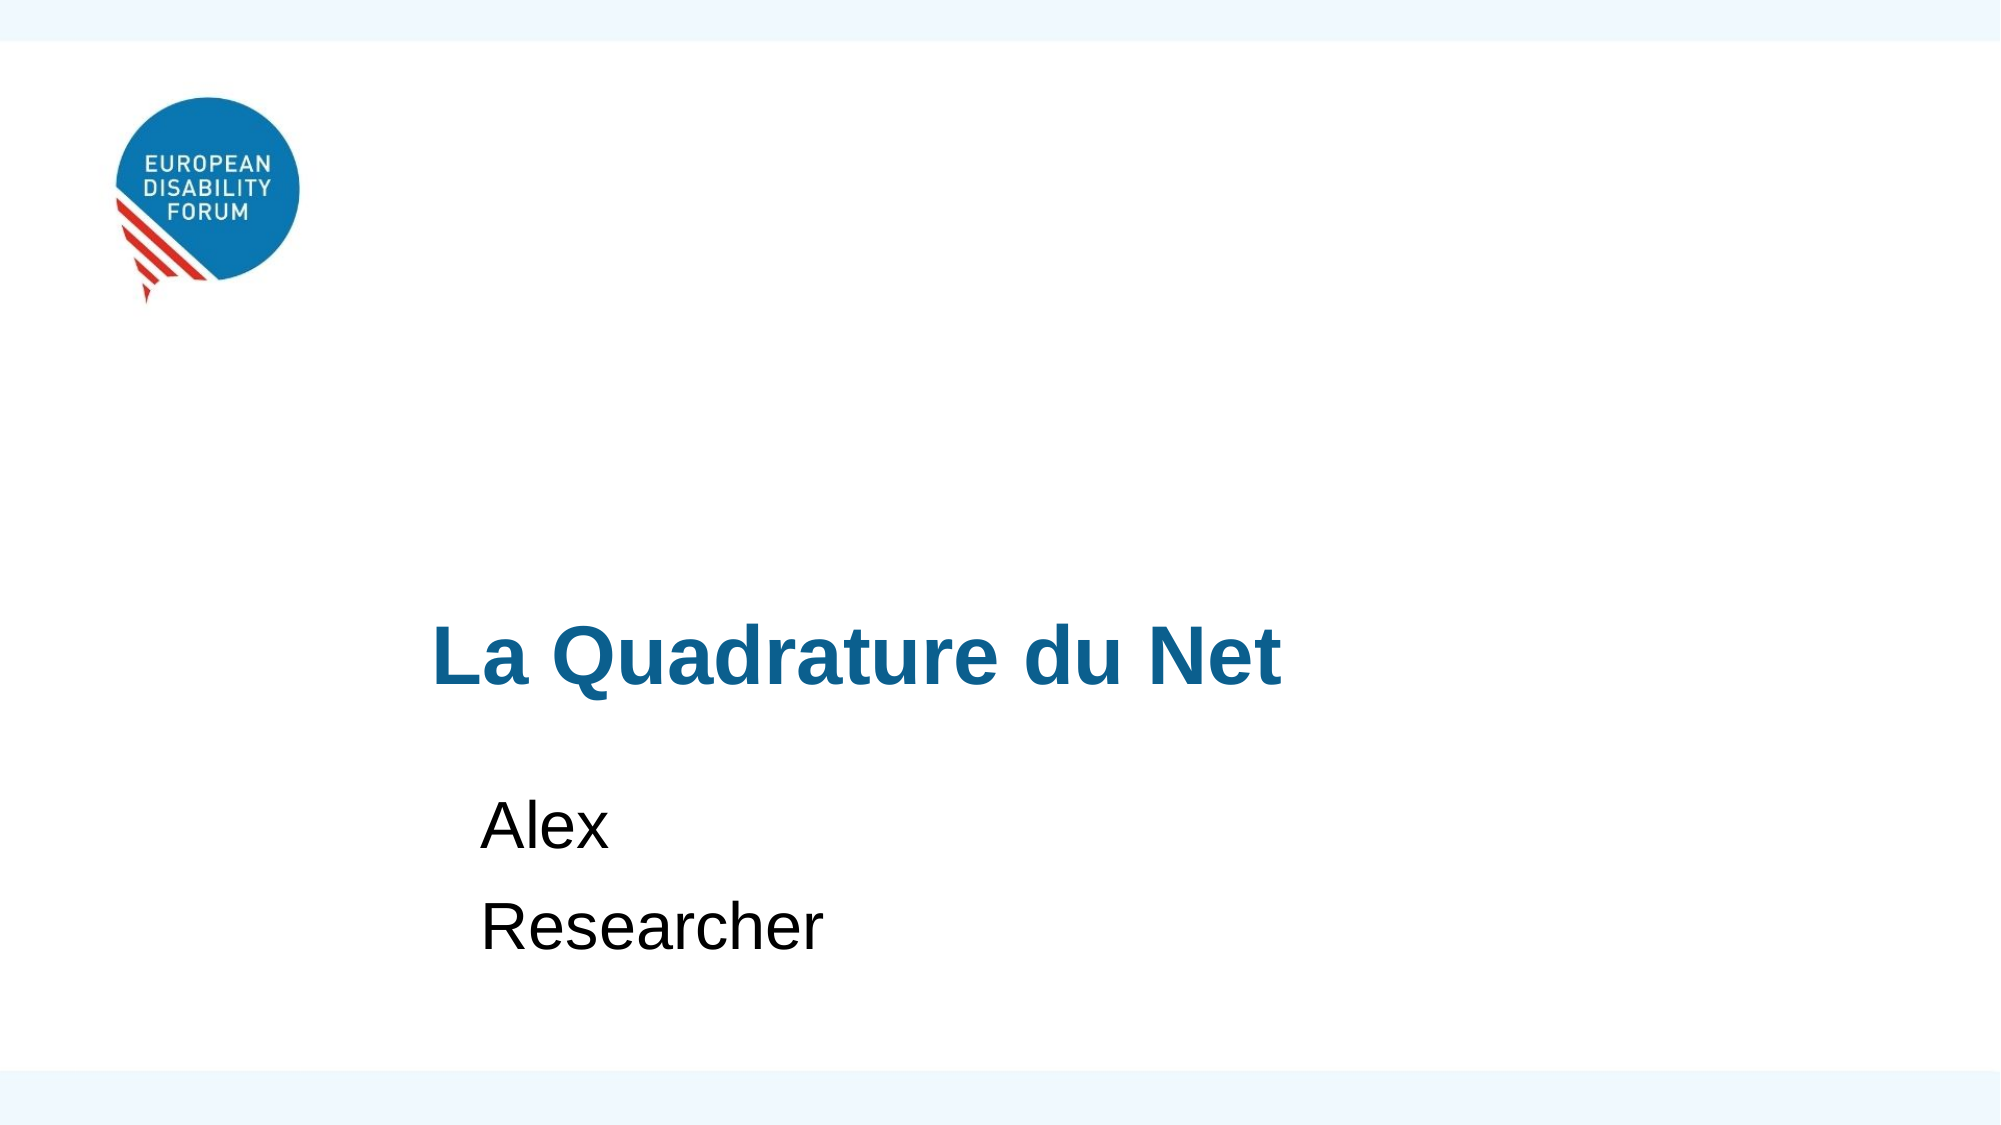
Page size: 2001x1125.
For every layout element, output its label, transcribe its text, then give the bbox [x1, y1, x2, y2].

list Alex Researcher [465, 774, 1500, 883]
picture [0, 0, 2000, 1125]
title La Quadrature du Net [416, 593, 1814, 703]
